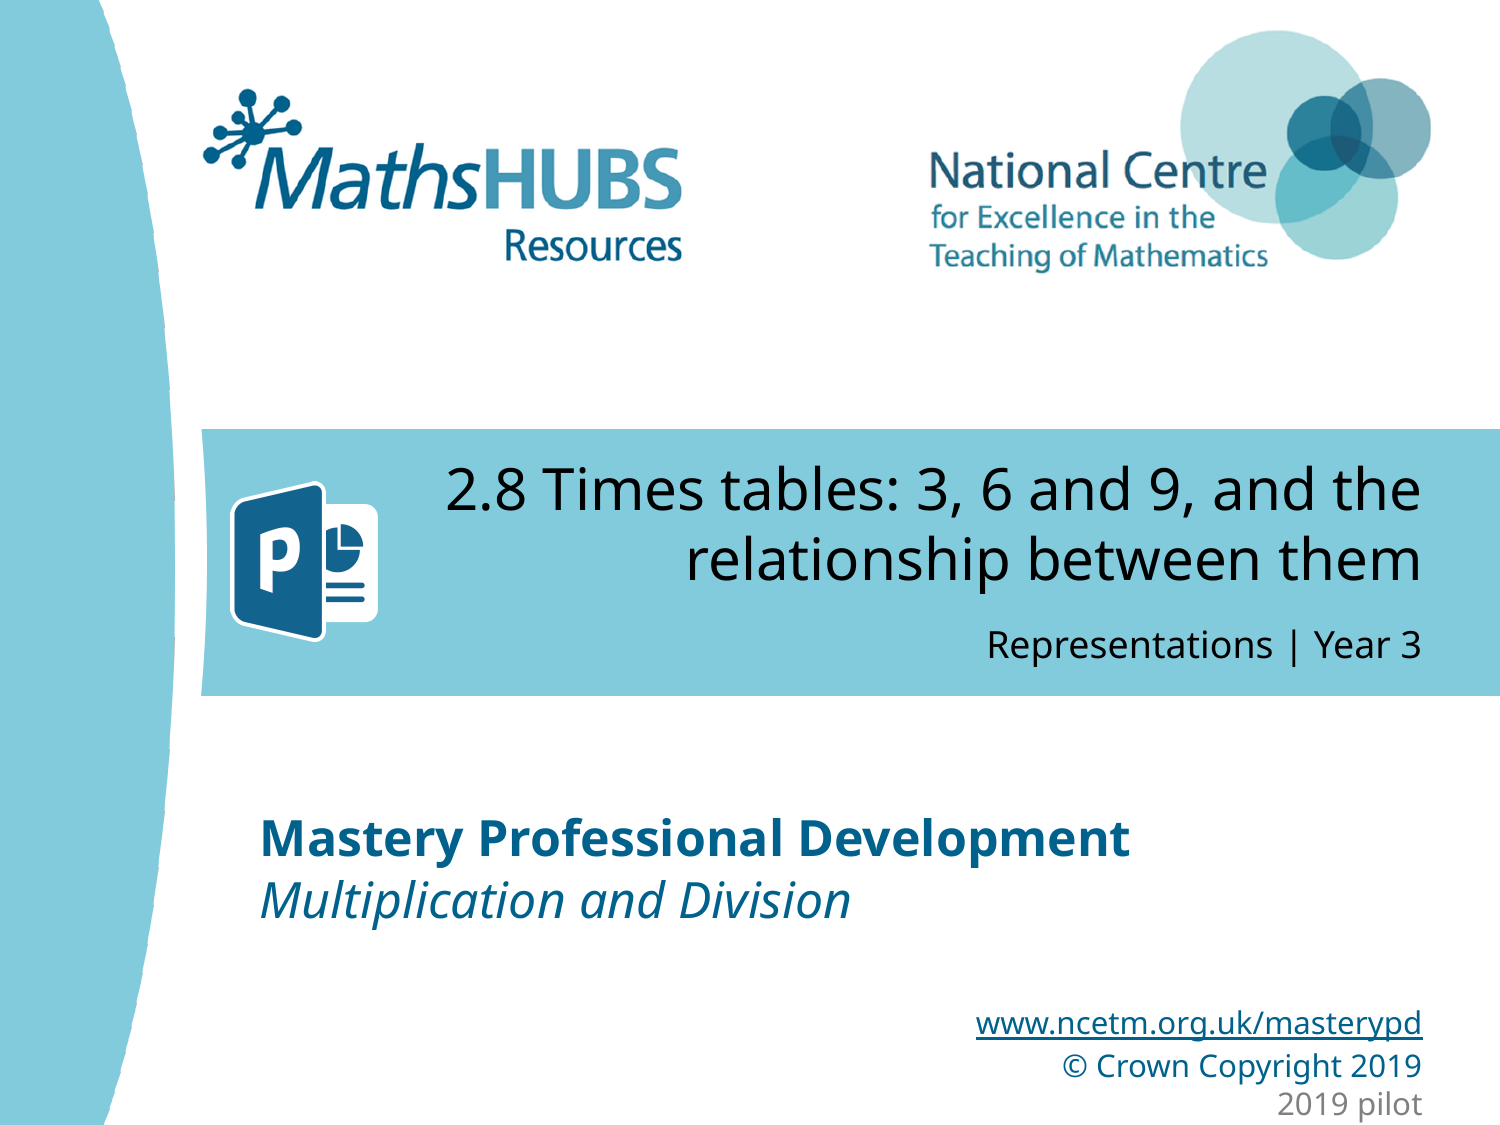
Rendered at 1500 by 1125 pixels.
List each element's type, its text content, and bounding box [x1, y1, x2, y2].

picture [0, 0, 175, 1125]
picture [200, 85, 688, 274]
picture [927, 29, 1431, 274]
picture [178, 429, 1500, 696]
subtitle Representations | Year 3 [407, 614, 1438, 673]
list Multiplication and Division [244, 860, 1161, 945]
title 2.8 Times tables: 3, 6 and 9, and the relationship between them [407, 459, 1438, 585]
